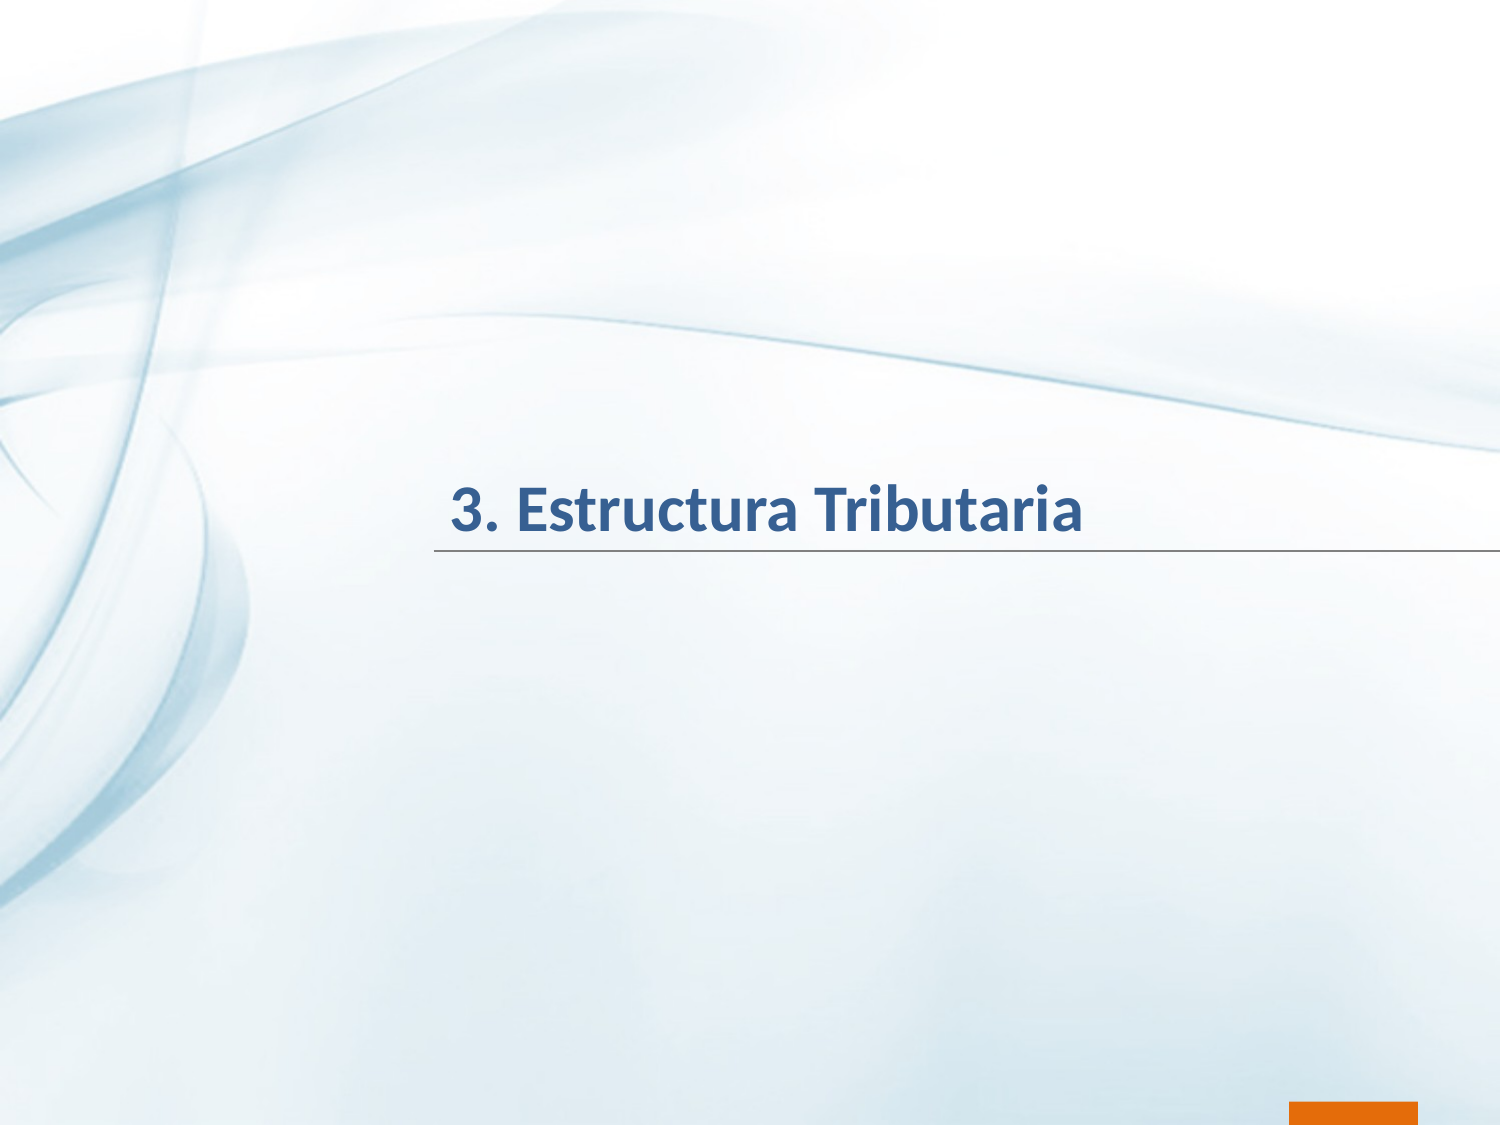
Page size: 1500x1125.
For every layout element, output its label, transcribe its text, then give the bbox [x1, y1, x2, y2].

picture [0, 0, 1500, 1125]
text_box [1287, 1099, 1420, 1125]
text_box 3. Estructura Tributaria [435, 433, 1447, 550]
